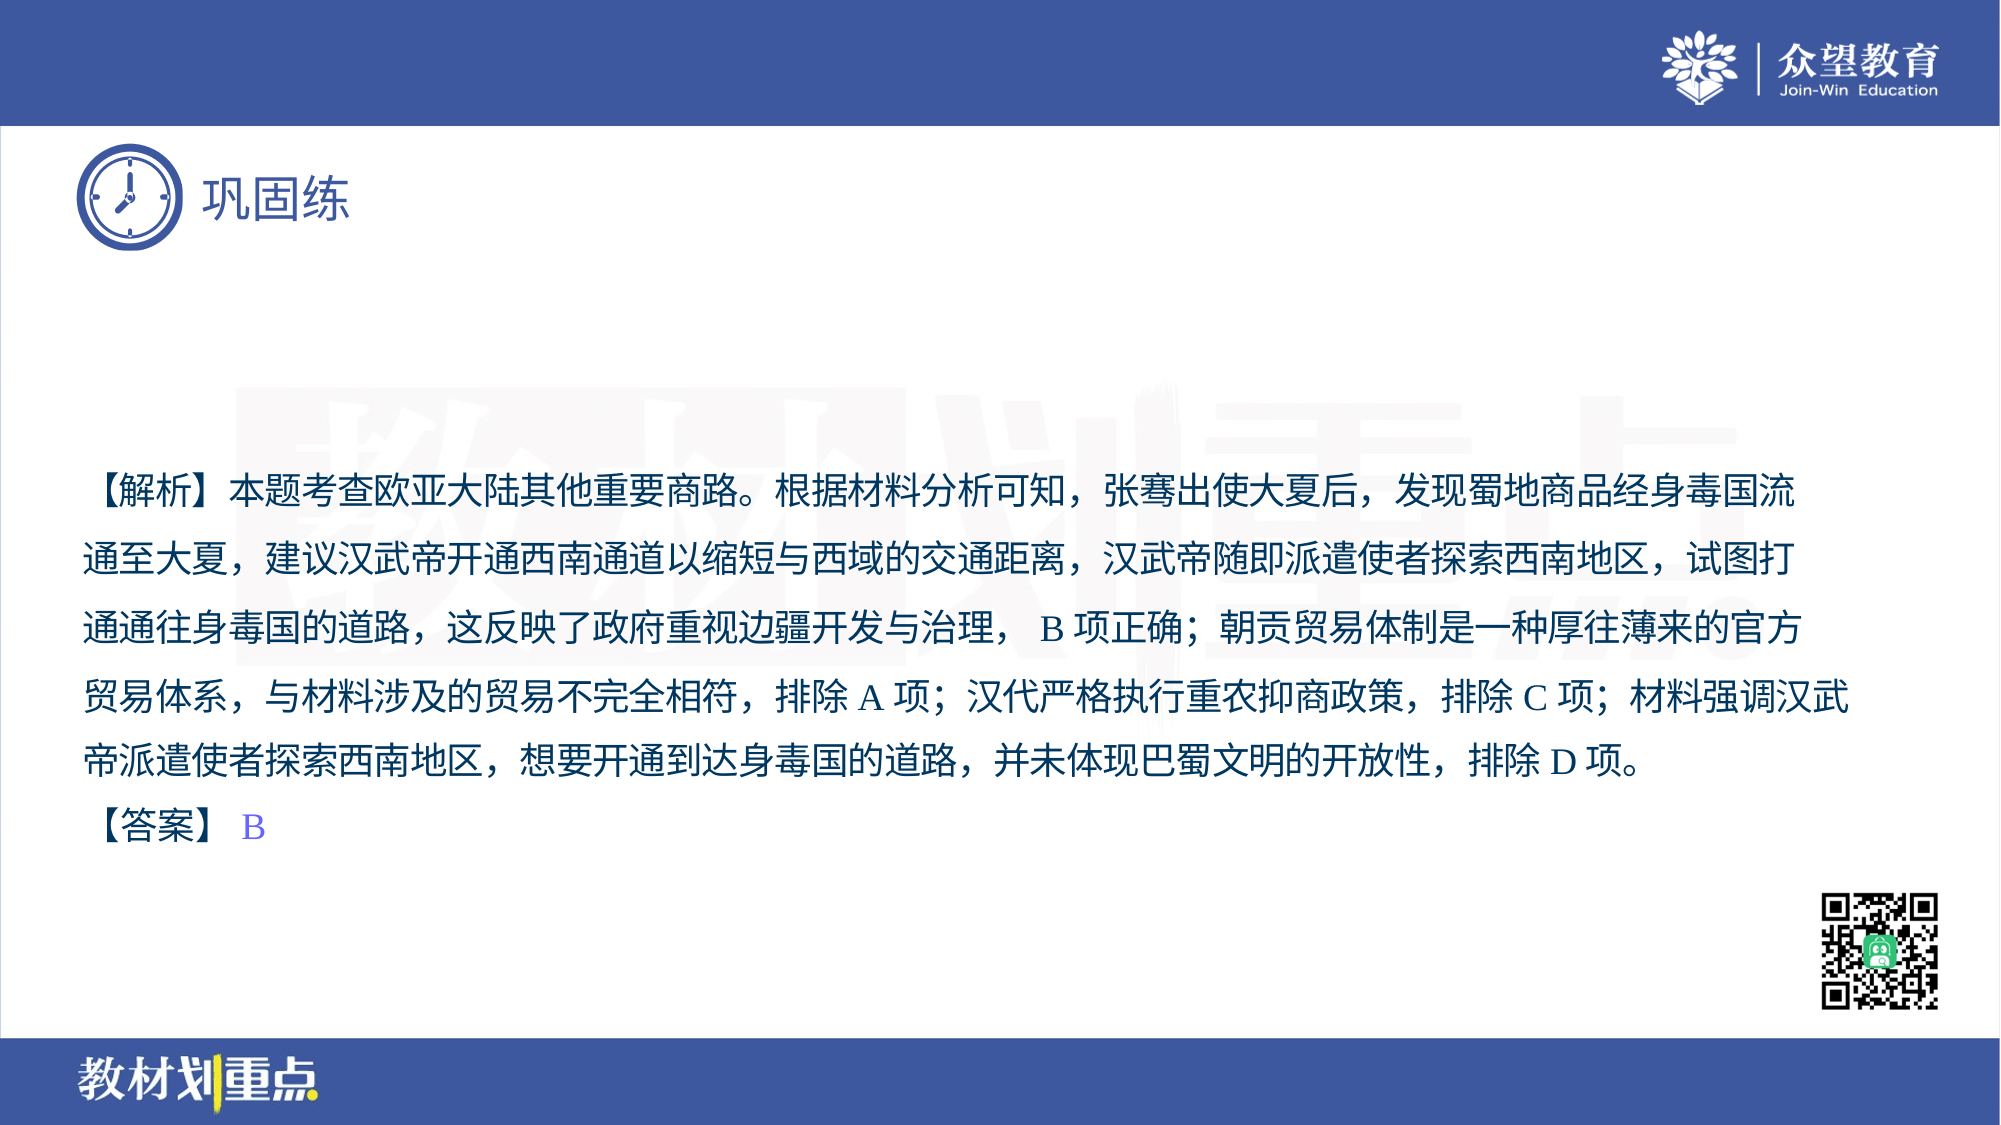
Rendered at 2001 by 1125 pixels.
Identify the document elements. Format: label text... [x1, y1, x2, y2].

picture [0, 0, 2000, 1125]
text_box 【答案】B [82, 780, 1817, 841]
text_box 【解析】本题考查欧亚大陆其他重要商路。根据材料分析可知，张骞出使大夏后，发现蜀地商品经身毒国流 通至大夏，建议汉武帝开通西南通道以缩短与西域的交通距离，汉武帝随即派遣使者探索西南地区，试图打 通通往身毒国的道路，这反映了政府重视边疆开发与治理，B项正确；朝贡贸易体制是一种厚往薄来的官方 贸易体系，与材料涉及的贸易不完全相符，排除A项；汉代严格执行重农抑商政策，排除C项；材料强调汉武 帝派遣使者探索西南地区，想要开通到达身毒国的道路，并未体现巴蜀文明的开放性，排除D项。 [82, 443, 1817, 777]
